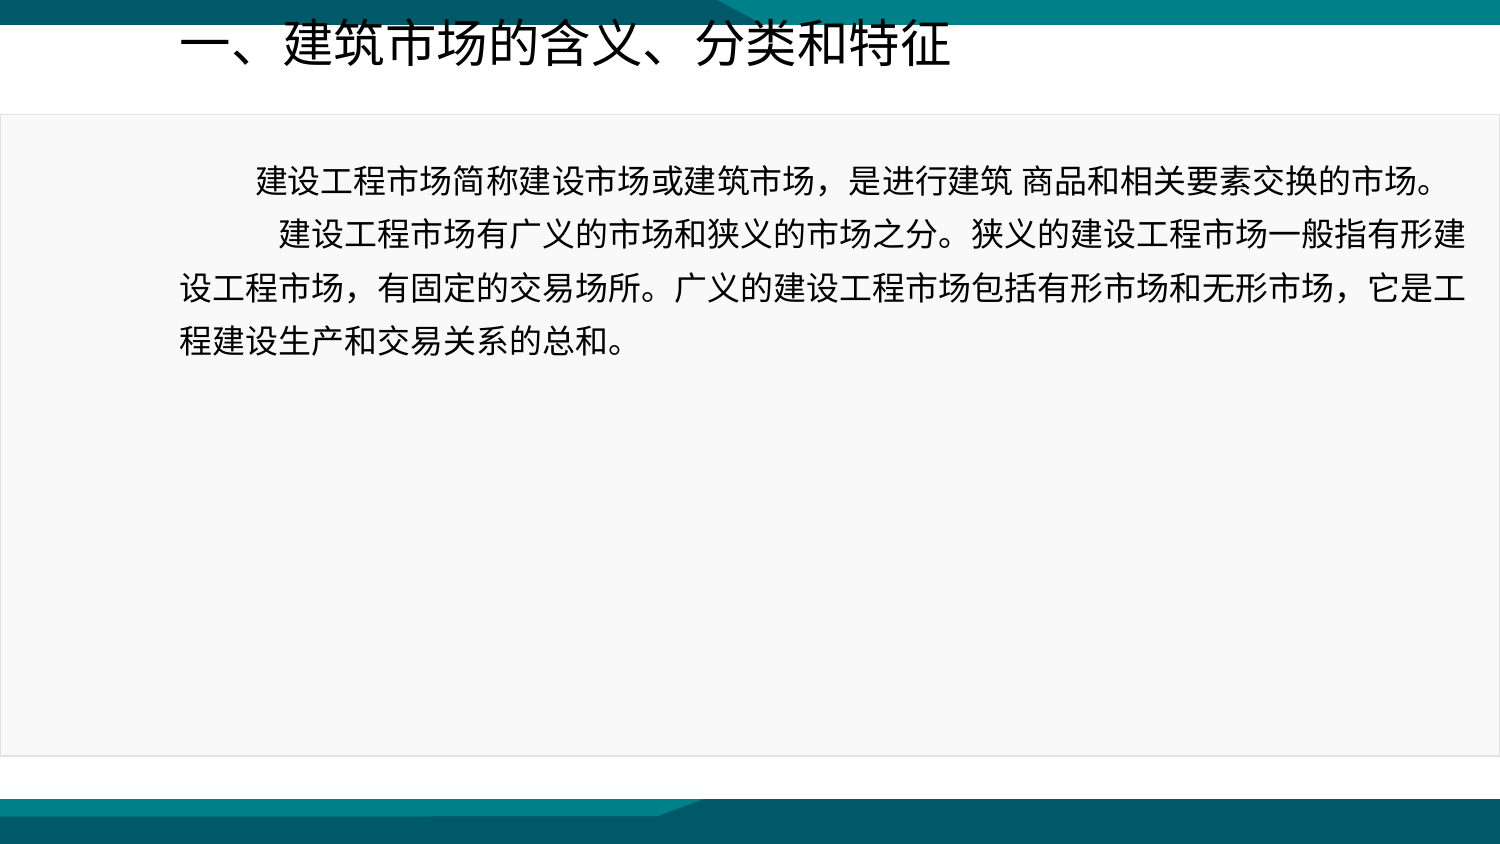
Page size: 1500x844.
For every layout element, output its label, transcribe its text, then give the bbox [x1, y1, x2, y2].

title 一、建筑市场的含义、分类和特征 [164, 10, 1500, 109]
list 建设工程市场简称建设市场或建筑市场，是进行建筑 商品和相关要素交换的市场。 建设工程市场有广义的市场和狭义的市场之分。狭义的建设工程市场一般指有形建设工程市场，有固定的交易场所。广义的建设工程市场包括有形市场和无形市场，它是工程建设生产和交易关系的总和。 [164, 139, 1500, 786]
